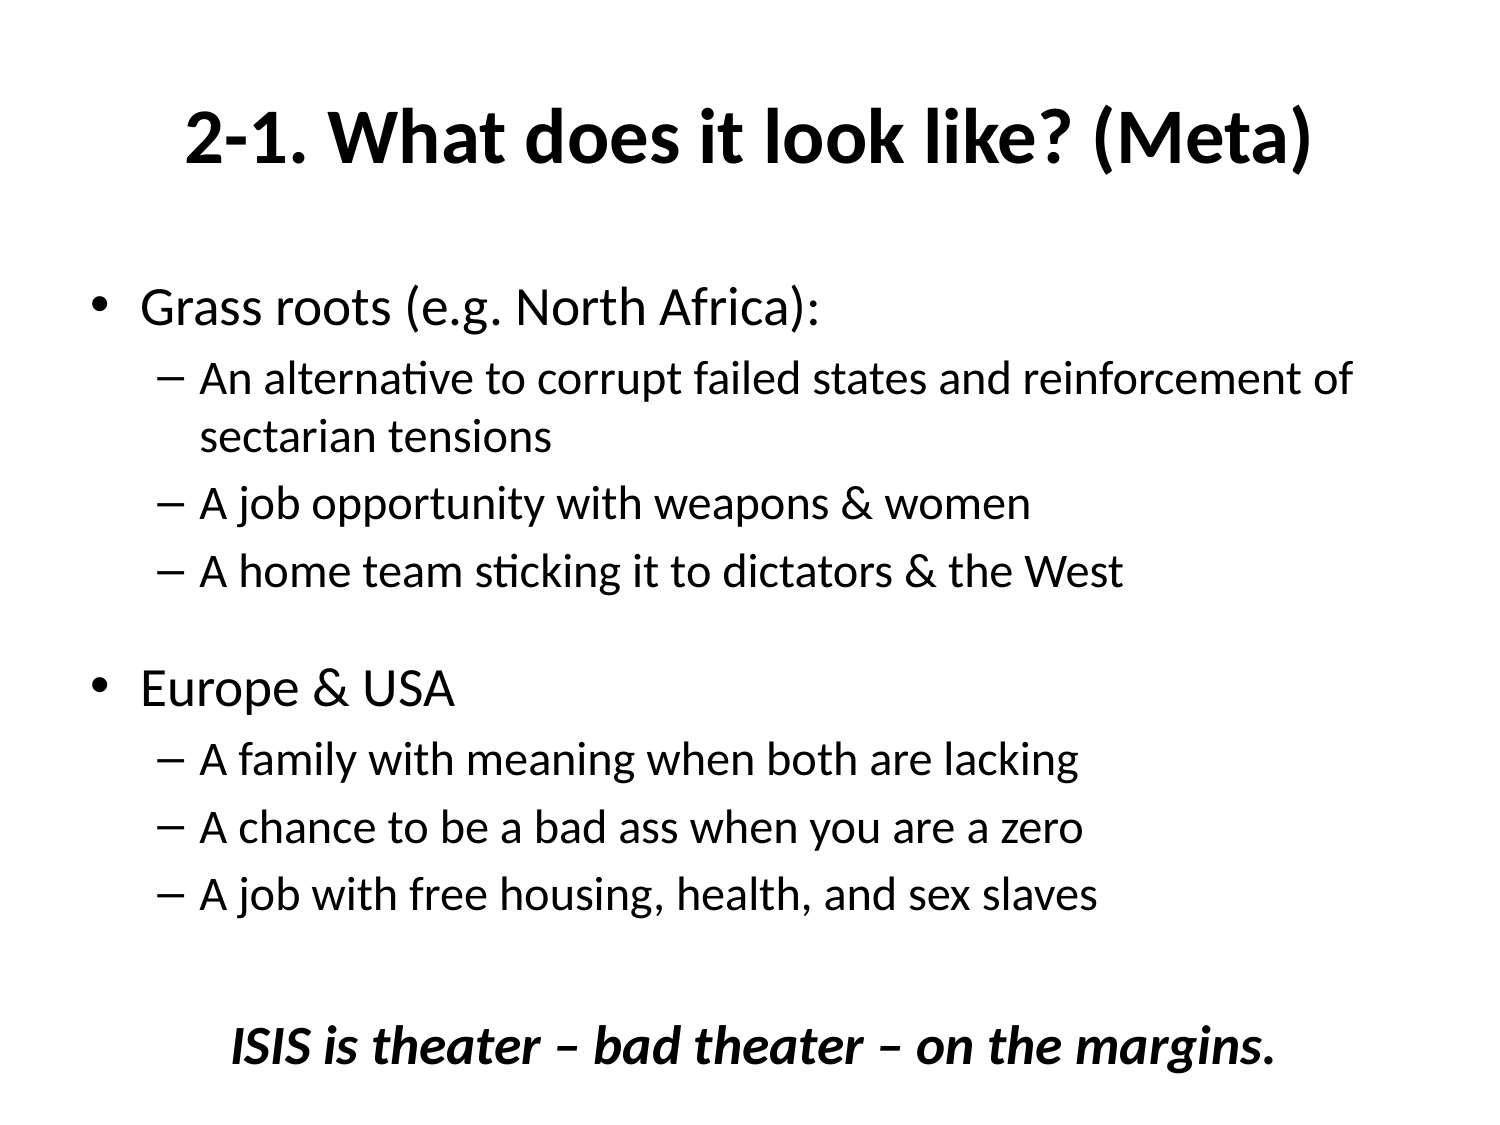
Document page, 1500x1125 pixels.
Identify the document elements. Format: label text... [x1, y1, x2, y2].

title 2-1. What does it look like? (Meta) [75, 0, 1425, 188]
list Grass roots (e.g. North Africa): An alternative to corrupt failed states and reinforcement of sectarian tensions A job opportunity with weapons & women A home team sticking it to dictators & the West Europe & USA A family with meaning when both are lacking A chance to be a bad ass when you are a zero A job with free housing, health, and sex slaves ISIS is theater – bad theater – on the margins. [75, 262, 1425, 1088]
